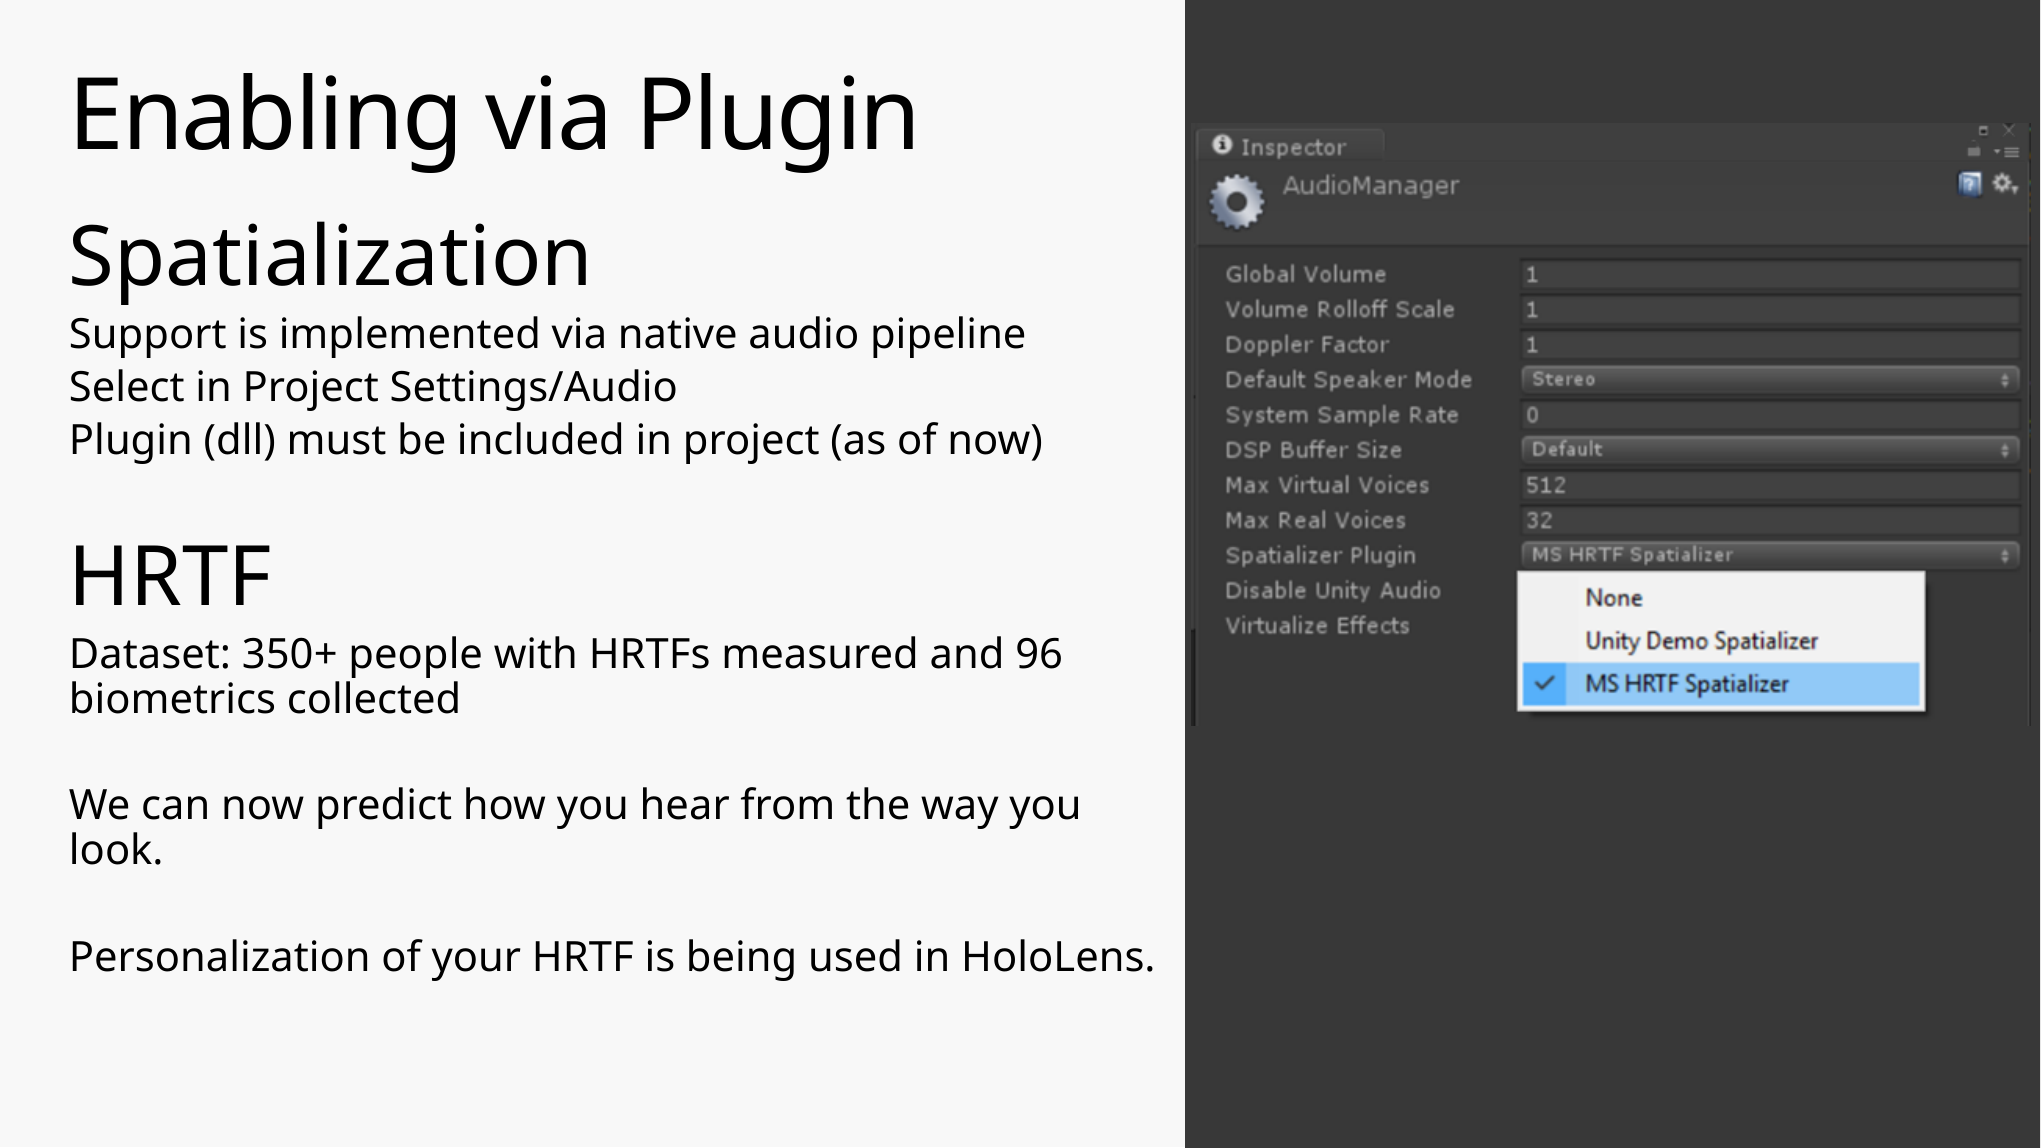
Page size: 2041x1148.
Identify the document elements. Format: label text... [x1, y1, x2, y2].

text_box [1184, 0, 2041, 1148]
picture [1191, 123, 2031, 726]
title Enabling via Plugin [45, 48, 1996, 198]
list Spatialization Support is implemented via native audio pipeline Select in Project Settings/Audio Plugin (dll) must be included in project (as of now) HRTF Dataset: 350+ people with HRTFs measured and 96 biometrics collected We can now predict how you hear from the way you look. Personalization of your HRTF is being used in HoloLens. [45, 198, 1192, 1032]
